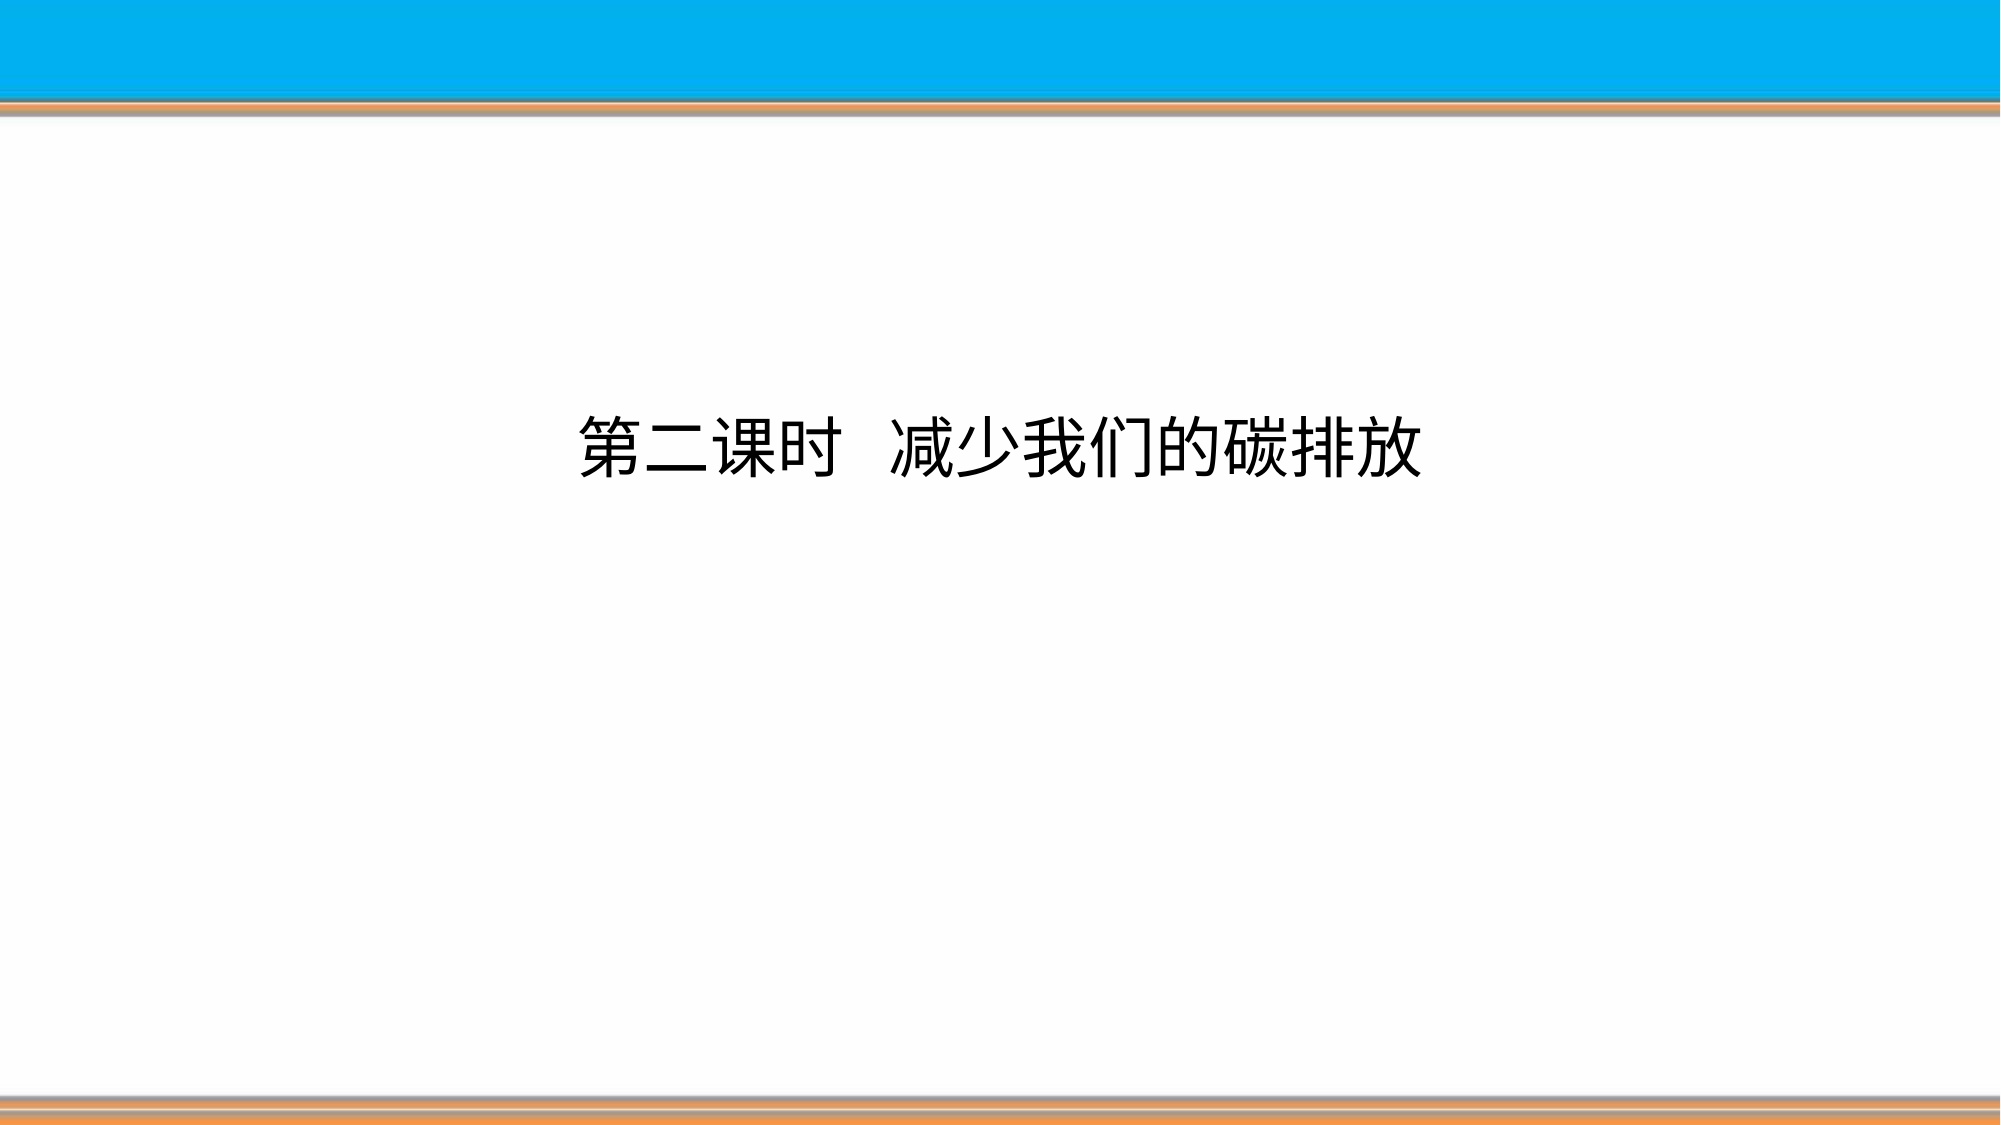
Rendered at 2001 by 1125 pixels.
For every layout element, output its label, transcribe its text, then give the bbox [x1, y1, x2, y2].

picture [0, 97, 2001, 1125]
text_box 第二课时 减少我们的碳排放 [249, 398, 1750, 494]
